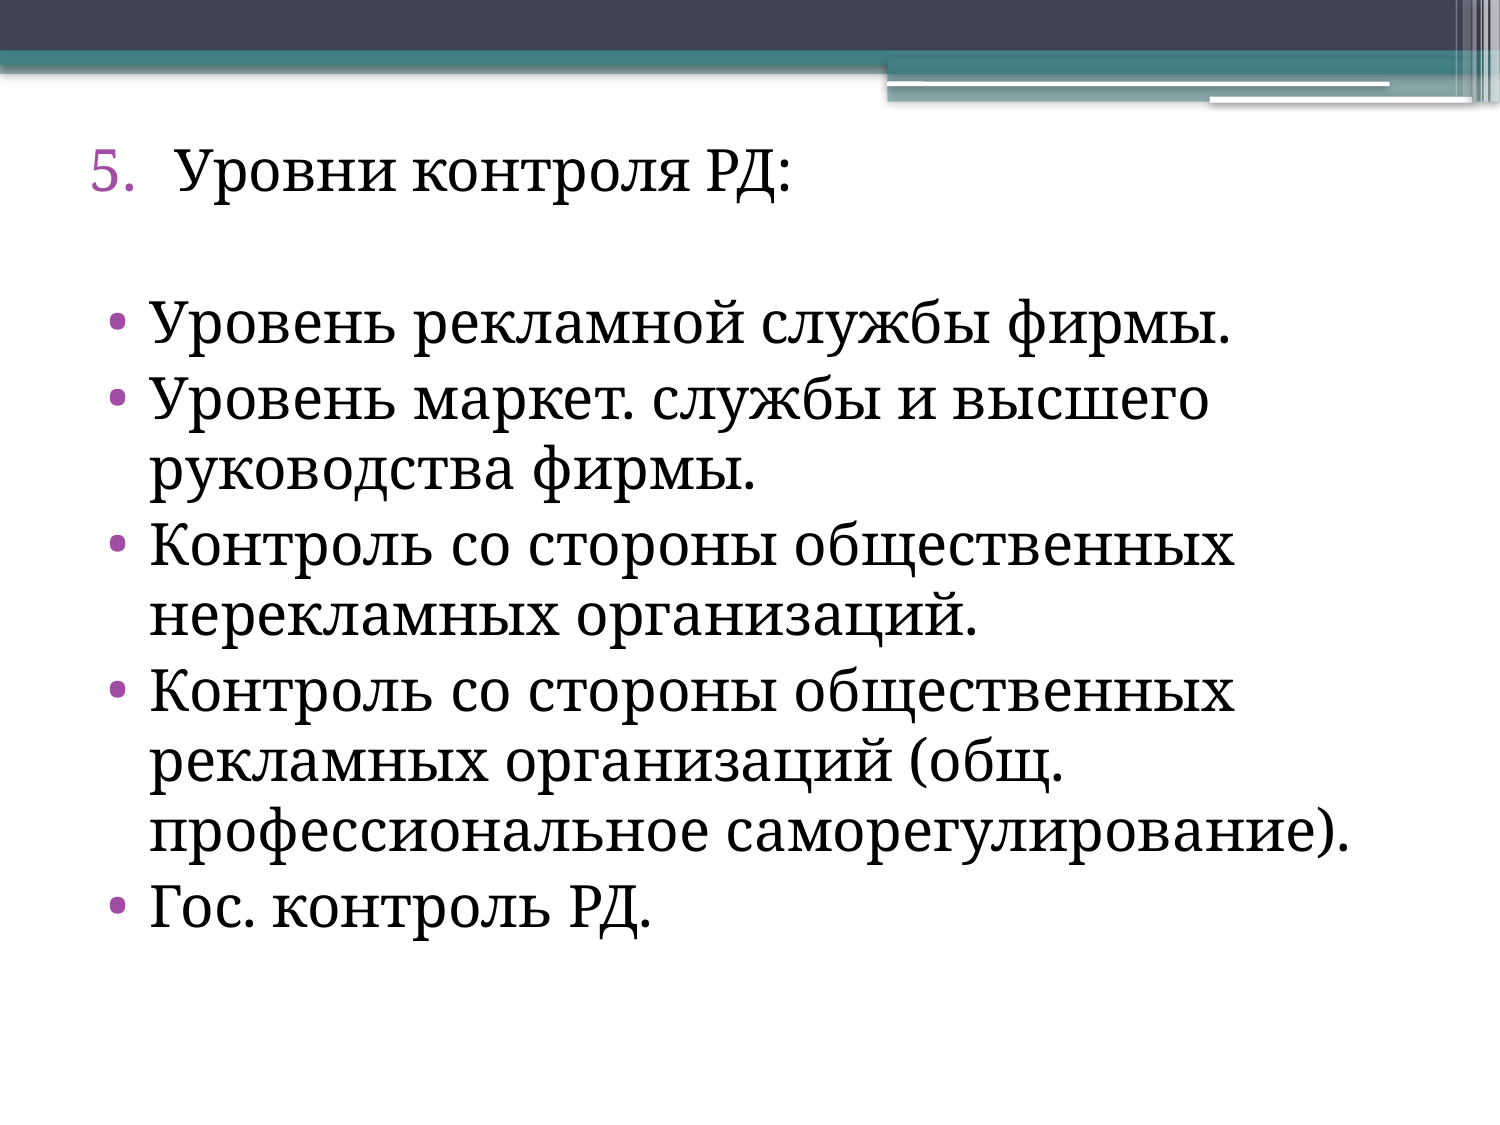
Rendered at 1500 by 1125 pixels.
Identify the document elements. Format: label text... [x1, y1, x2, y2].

list Уровни контроля РД: Уровень рекламной службы фирмы. Уровень маркет. службы и высшего руководства фирмы. Контроль со стороны общественных нерекламных организаций. Контроль со стороны общественных рекламных организаций (общ. профессиональное саморегулирование). Гос. контроль РД. [75, 125, 1425, 1005]
